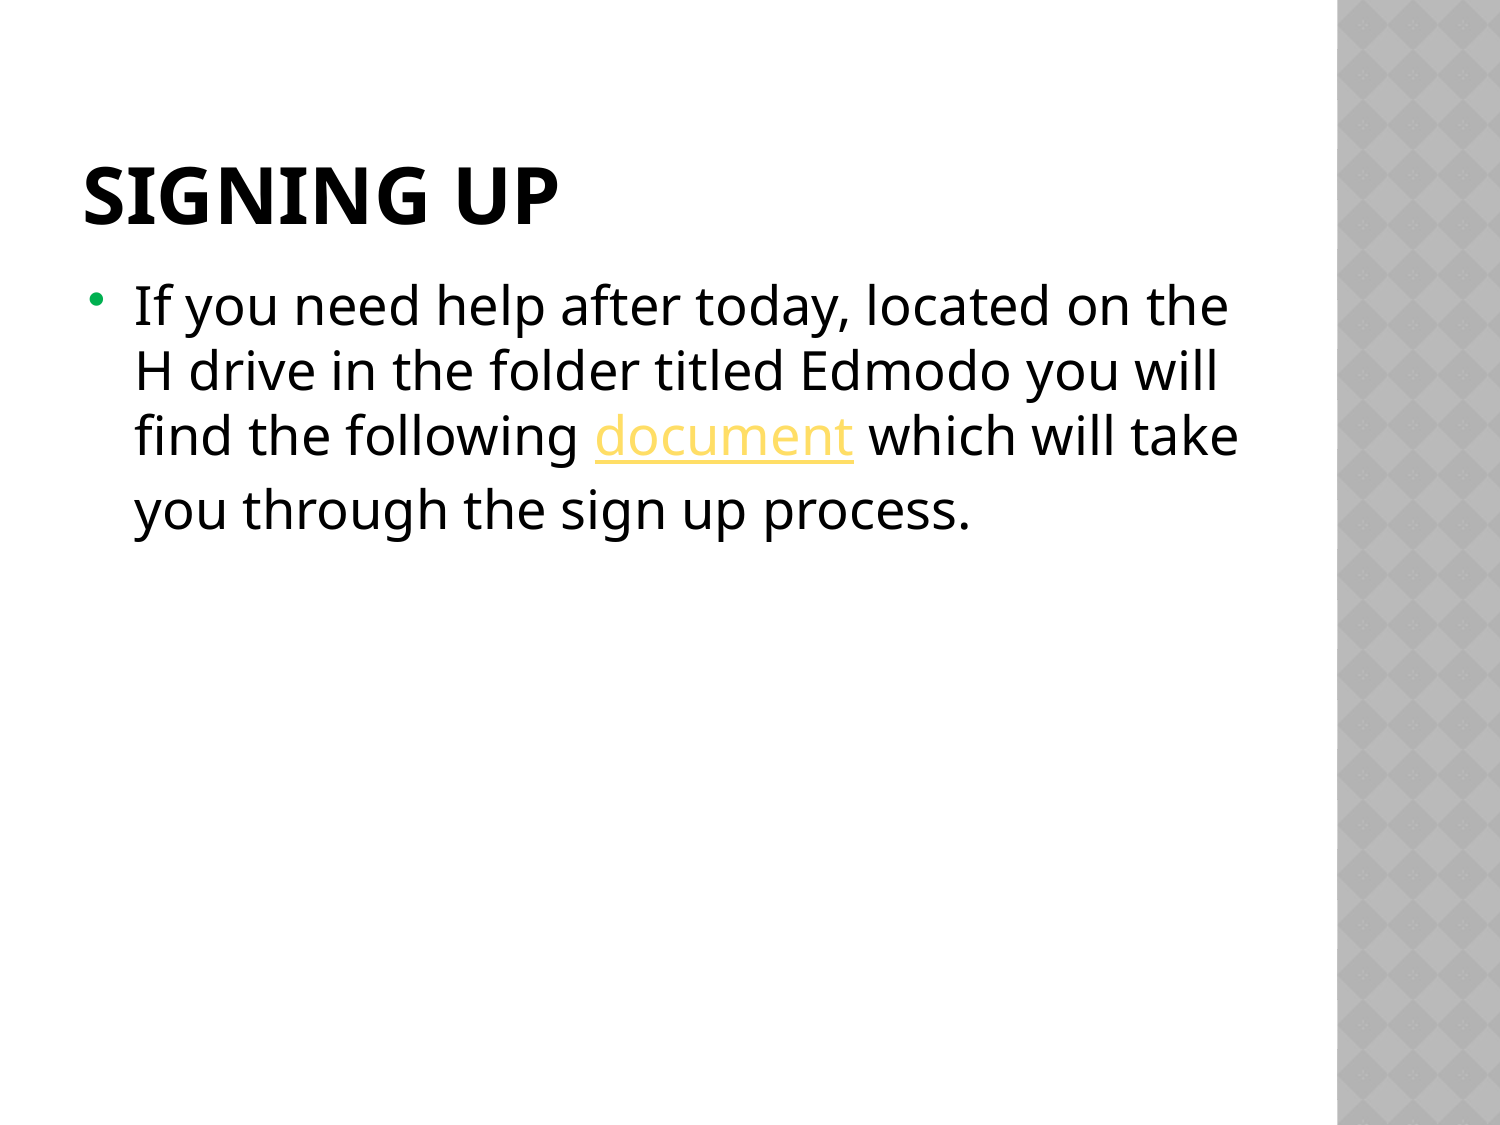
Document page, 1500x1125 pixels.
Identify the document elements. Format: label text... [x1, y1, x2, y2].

list If you need help after today, located on the H drive in the folder titled Edmodo you will find the following document which will take you through the sign up process. [75, 264, 1263, 1059]
title Signing up [75, 52, 1263, 240]
